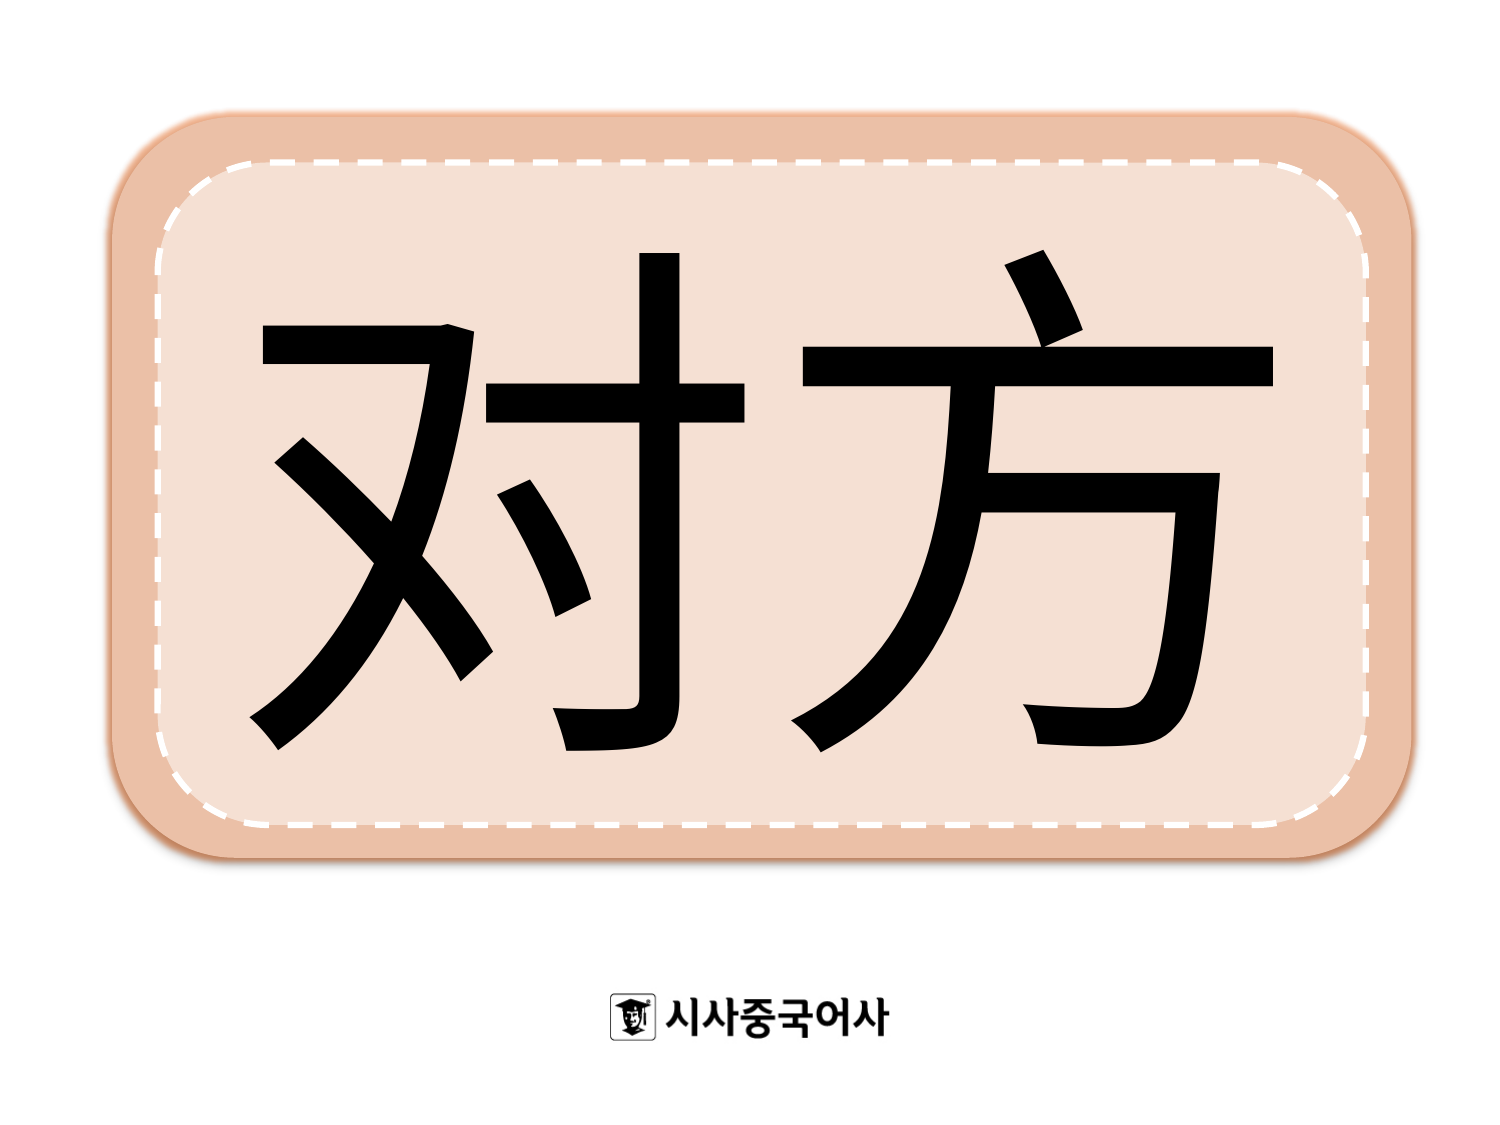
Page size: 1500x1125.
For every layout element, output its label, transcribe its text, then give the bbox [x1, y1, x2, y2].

picture [602, 987, 898, 1047]
text_box 对方 [162, 160, 1371, 824]
